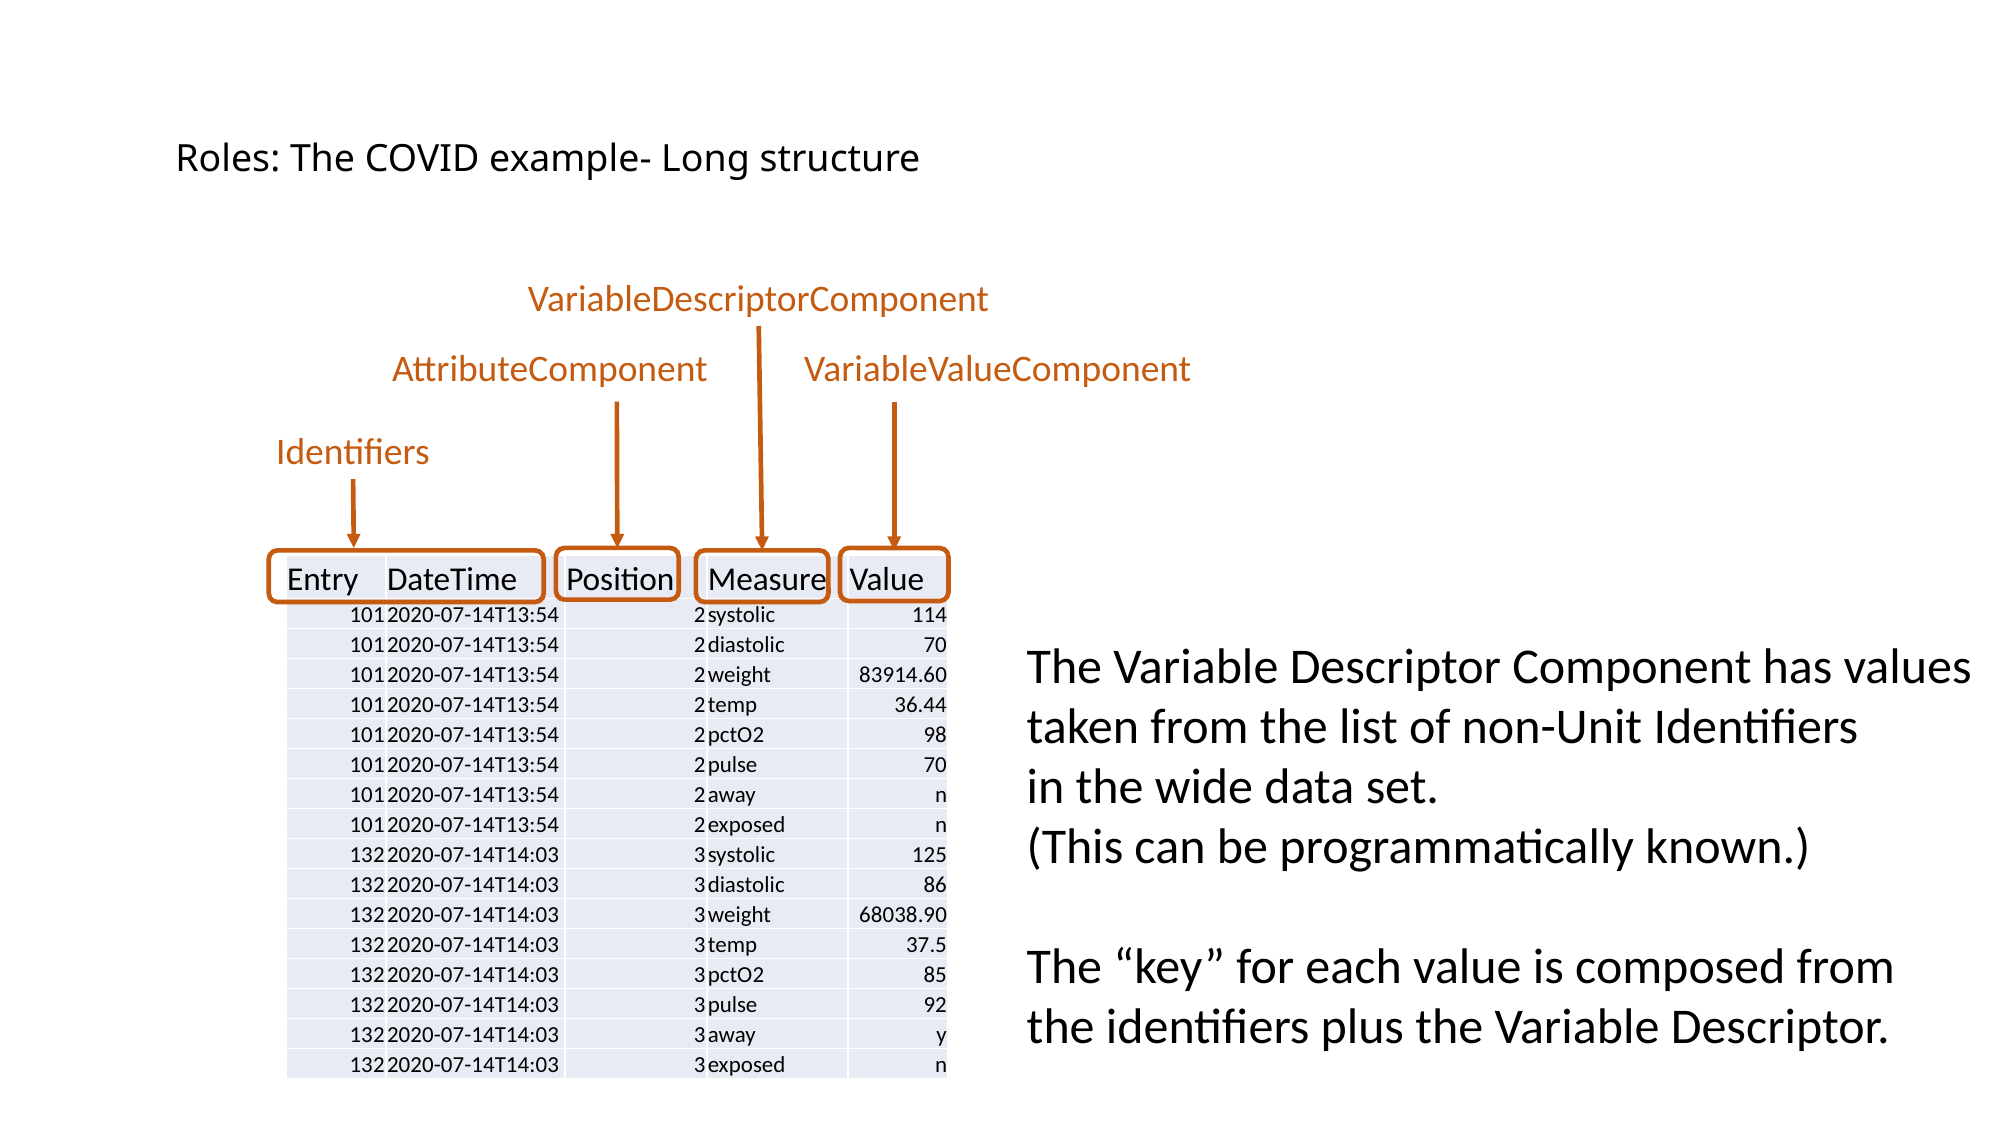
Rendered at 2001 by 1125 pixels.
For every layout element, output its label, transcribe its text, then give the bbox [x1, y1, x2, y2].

table_header DateTime [544, 556, 557, 598]
table_cell n [849, 779, 947, 808]
table_cell 2020-07-14T13:54 [387, 689, 564, 718]
table_cell y [849, 1019, 947, 1048]
table_cell away [708, 1019, 847, 1048]
table_cell 2020-07-14T13:54 [387, 719, 564, 748]
table_cell n [849, 809, 947, 838]
table_cell 2020-07-14T13:54 [387, 659, 564, 688]
table_cell 2020-07-14T14:03 [387, 929, 564, 958]
table_cell 3 [566, 899, 706, 928]
table_cell 2020-07-14T13:54 [387, 629, 564, 658]
text_box AttributeComponent [377, 336, 724, 397]
table_cell 3 [566, 989, 706, 1018]
text_box [554, 546, 680, 601]
table_cell 132 [287, 929, 385, 958]
table_cell 2020-07-14T14:03 [387, 899, 564, 928]
table_cell 125 [849, 839, 947, 868]
table_cell 101 [287, 779, 385, 808]
table_cell 70 [849, 629, 947, 658]
table_cell 101 [287, 689, 385, 718]
text_box Identifiers [261, 419, 445, 479]
title Roles: The COVID example- Long structure [160, 126, 1886, 240]
table_cell 132 [287, 959, 385, 988]
table_cell 2 [566, 779, 706, 808]
table_cell 36.44 [849, 689, 947, 718]
table_cell 2020-07-14T13:54 [387, 599, 564, 628]
table_cell 132 [287, 1019, 385, 1048]
table_cell 2020-07-14T14:03 [387, 1049, 564, 1078]
table_cell 3 [566, 929, 706, 958]
table_cell 37.5 [849, 929, 947, 958]
table_cell diastolic [708, 869, 847, 898]
table_cell 2 [566, 809, 706, 838]
table_cell 132 [287, 989, 385, 1018]
table_cell 3 [566, 959, 706, 988]
table_cell 2020-07-14T13:54 [387, 779, 564, 808]
table_cell weight [708, 899, 847, 928]
table_cell 83914.60 [849, 659, 947, 688]
table_cell 2020-07-14T13:54 [387, 749, 564, 778]
text_box VariableDescriptorComponent [513, 266, 1005, 326]
table_cell 101 [287, 719, 385, 748]
table_cell pctO2 [708, 719, 847, 748]
table_cell 2 [566, 689, 706, 718]
table_cell 2020-07-14T14:03 [387, 839, 564, 868]
table_cell 3 [566, 869, 706, 898]
table_cell 2 [566, 659, 706, 688]
table_cell 101 [287, 809, 385, 838]
table_header Measure [829, 556, 840, 598]
table_cell 92 [849, 989, 947, 1018]
table_cell pulse [708, 989, 847, 1018]
table_cell 85 [849, 959, 947, 988]
table_cell 98 [849, 719, 947, 748]
table_cell 2020-07-14T14:03 [387, 1019, 564, 1048]
table_cell 2 [566, 599, 706, 628]
table_cell n [849, 1049, 947, 1078]
table_cell systolic [708, 599, 847, 628]
table_cell 86 [849, 869, 947, 898]
table_cell 132 [287, 839, 385, 868]
table_cell 2 [566, 749, 706, 778]
table_cell pctO2 [708, 959, 847, 988]
table_cell 101 [287, 604, 385, 628]
table_cell 2020-07-14T14:03 [387, 869, 564, 898]
table_header Position [678, 556, 695, 598]
table_cell 68038.90 [849, 899, 947, 928]
table_cell systolic [708, 839, 847, 868]
text_box VariableValueComponent [789, 336, 1207, 397]
table_cell 70 [849, 749, 947, 778]
text_box The Variable Descriptor Component has values taken from the list of non-Unit Identifiers in the wide data set. (This can be programmatically known.) The “key” for each value is composed from the identifiers plus the Variable Descriptor. [1011, 625, 1999, 1061]
table_cell 3 [566, 1049, 706, 1078]
table_cell diastolic [708, 629, 847, 658]
table_cell weight [708, 659, 847, 688]
table_cell 101 [287, 749, 385, 778]
table_cell 114 [849, 600, 947, 628]
table_cell away [708, 779, 847, 808]
table_cell temp [708, 929, 847, 958]
text_box [694, 549, 830, 604]
table_cell temp [708, 689, 847, 718]
text_box [267, 549, 545, 604]
table_cell pulse [708, 749, 847, 778]
table_cell exposed [708, 1049, 847, 1078]
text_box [758, 326, 763, 551]
table_cell 132 [287, 1049, 385, 1078]
table_cell 132 [287, 869, 385, 898]
table_cell 3 [566, 1019, 706, 1048]
table_cell 2020-07-14T14:03 [387, 989, 564, 1018]
table_cell exposed [708, 809, 847, 838]
table_cell 2020-07-14T14:03 [387, 959, 564, 988]
table_cell 132 [287, 899, 385, 928]
table_cell 3 [566, 839, 706, 868]
table_cell 2 [566, 719, 706, 748]
table_cell 2020-07-14T13:54 [387, 809, 564, 838]
table_cell 2 [566, 629, 706, 658]
table_cell 101 [287, 629, 385, 658]
table_cell 101 [287, 659, 385, 688]
text_box [838, 546, 950, 603]
